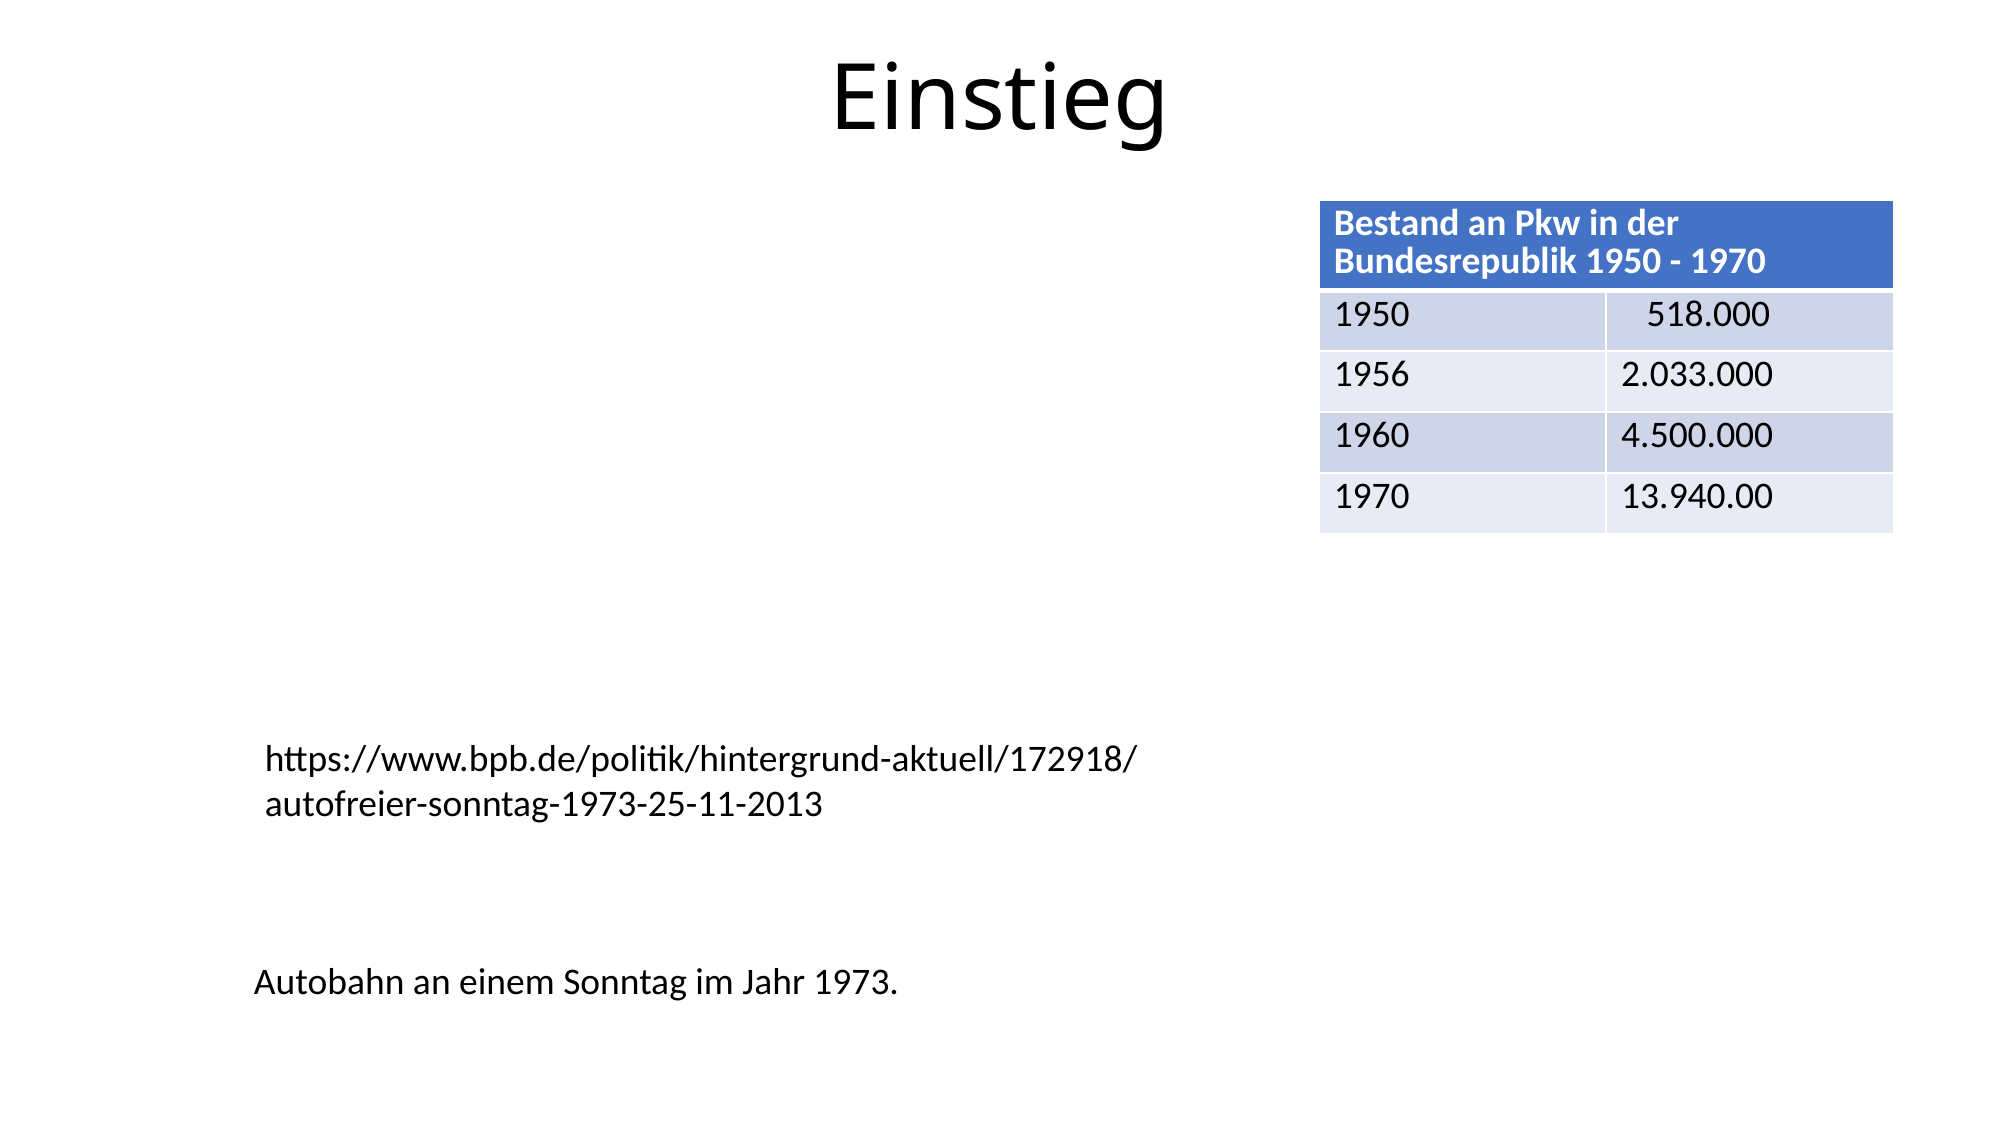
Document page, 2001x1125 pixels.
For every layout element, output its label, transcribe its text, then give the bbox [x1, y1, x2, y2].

table_cell 2.033.000 [1607, 352, 1893, 411]
text_box https://www.bpb.de/politik/hintergrund-aktuell/172918/autofreier-sonntag-1973-25-11-2013 [249, 726, 1250, 832]
table_cell 13.940.00 [1607, 474, 1893, 533]
table_cell 4.500.000 [1607, 413, 1893, 472]
table_cell 518.000 [1607, 293, 1893, 350]
table_cell 1970 [1320, 474, 1605, 533]
table_header Bestand an Pkw in der Bundesrepublik 1950 - 1970 [1320, 201, 1893, 288]
table_cell 1956 [1320, 352, 1605, 411]
title Einstieg [249, 35, 1750, 158]
text_box Autobahn an einem Sonntag im Jahr 1973. [239, 949, 1241, 1010]
table_cell 1950 [1320, 293, 1605, 350]
table_cell 1960 [1320, 413, 1605, 472]
